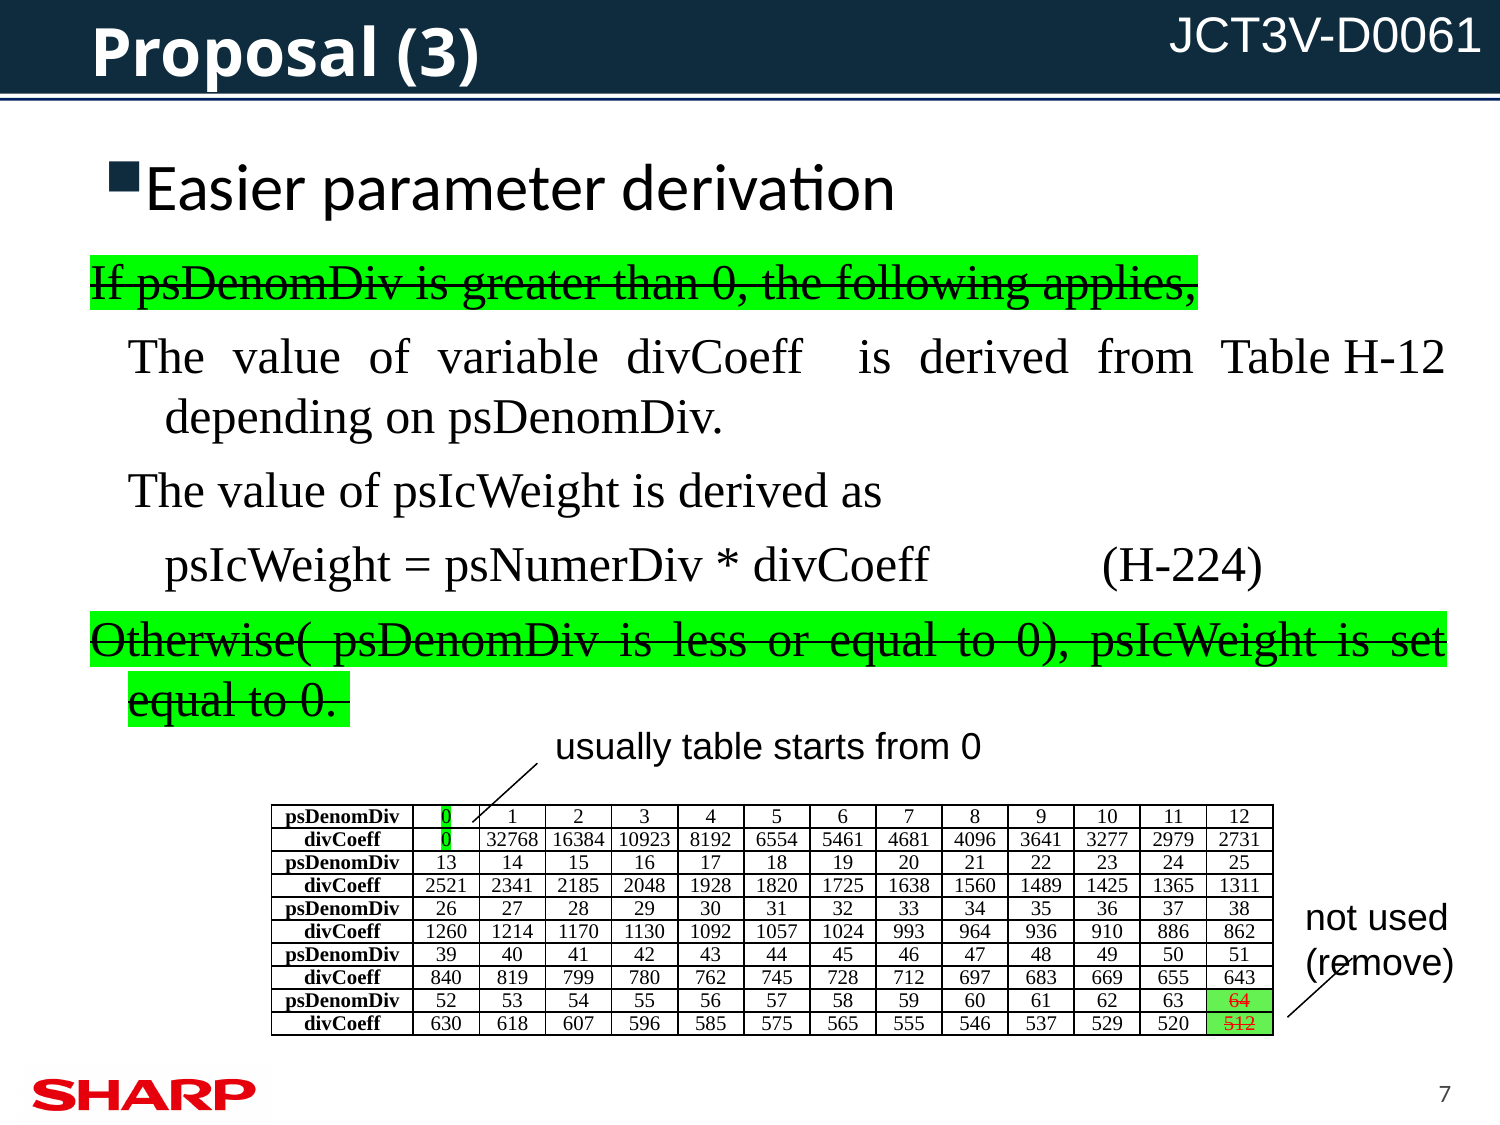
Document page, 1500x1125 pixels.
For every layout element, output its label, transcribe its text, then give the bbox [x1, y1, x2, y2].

table_cell 35 [1009, 898, 1073, 919]
table_cell 1638 [877, 875, 941, 896]
table_cell 2521 [414, 875, 479, 896]
table_cell 1260 [414, 921, 479, 942]
table_cell 1024 [811, 921, 875, 942]
table_header 0 [414, 806, 468, 827]
table_header 9 [1009, 806, 1073, 827]
table_cell divCoeff [272, 921, 412, 942]
table_cell 51 [1207, 944, 1272, 965]
table_cell 59 [877, 990, 941, 1011]
table_cell 3641 [1009, 829, 1073, 850]
table_cell 5461 [811, 829, 875, 850]
table_cell 575 [745, 1013, 809, 1034]
table_cell 520 [1141, 1013, 1206, 1034]
table_cell 8192 [679, 829, 743, 850]
table_cell 585 [679, 1013, 743, 1034]
table_cell 41 [546, 944, 611, 965]
table_cell 1057 [745, 921, 809, 942]
list Easier parameter derivation [74, 732, 1426, 1051]
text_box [1287, 957, 1353, 1018]
table_cell 33 [877, 898, 941, 919]
table_cell 60 [943, 990, 1007, 1011]
table_cell 23 [1075, 852, 1139, 873]
table_cell 669 [1075, 967, 1139, 988]
table_cell 37 [1141, 898, 1206, 919]
table_cell 1928 [679, 875, 743, 896]
table_cell 0 [414, 829, 479, 850]
table_cell 1311 [1207, 875, 1272, 896]
table_cell 1170 [546, 921, 611, 942]
table_cell 57 [745, 990, 809, 1011]
text_box usually table starts from 0 [549, 715, 1004, 773]
table_cell psDenomDiv [272, 944, 412, 965]
table_cell 799 [546, 967, 611, 988]
table_cell divCoeff [272, 875, 412, 896]
table_cell 10923 [612, 829, 677, 850]
table_cell 40 [480, 944, 545, 965]
table_header 10 [1075, 806, 1139, 827]
table_cell 1365 [1141, 875, 1206, 896]
slide_number 7 [1345, 1062, 1467, 1108]
table_cell 886 [1141, 921, 1206, 942]
table_cell 1130 [612, 921, 677, 942]
table_cell 4681 [877, 829, 941, 850]
table_cell 44 [745, 944, 809, 965]
table_cell 42 [612, 944, 677, 965]
table_cell 32 [811, 898, 875, 919]
table_header 4 [679, 806, 743, 827]
table_cell 24 [1141, 852, 1206, 873]
table_cell 43 [679, 944, 743, 965]
table_cell 56 [679, 990, 743, 1011]
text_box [472, 762, 538, 823]
table_header 12 [1207, 806, 1272, 827]
table_cell 555 [877, 1013, 941, 1034]
table_cell 1214 [480, 921, 545, 942]
table_cell psDenomDiv [272, 990, 412, 1011]
title Proposal (3) [74, 15, 1426, 85]
table_cell 2731 [1207, 829, 1272, 850]
table_cell 819 [480, 967, 545, 988]
table_cell 53 [480, 990, 545, 1011]
table_cell 26 [414, 898, 479, 919]
table_cell 1820 [745, 875, 809, 896]
table_cell 745 [745, 967, 809, 988]
table_cell 21 [943, 852, 1007, 873]
table_header 2 [546, 806, 611, 827]
table_cell 2341 [480, 875, 545, 896]
table_cell 45 [811, 944, 875, 965]
table_cell 62 [1075, 990, 1139, 1011]
table_cell 52 [414, 990, 479, 1011]
table_cell 64 [1207, 990, 1272, 1011]
table_cell 20 [877, 852, 941, 873]
table_cell divCoeff [272, 829, 412, 850]
table_cell 32768 [480, 829, 545, 850]
table_cell 1092 [679, 921, 743, 942]
table_cell 49 [1075, 944, 1139, 965]
table_header 6 [811, 806, 875, 827]
table_header 8 [943, 806, 1007, 827]
table_cell 683 [1009, 967, 1073, 988]
table_cell 712 [877, 967, 941, 988]
table_cell 46 [877, 944, 941, 965]
table_cell 964 [943, 921, 1007, 942]
table_cell divCoeff [272, 1013, 412, 1034]
table_cell 1489 [1009, 875, 1073, 896]
table_cell 630 [414, 1013, 479, 1034]
table_cell 697 [943, 967, 1007, 988]
table_header psDenomDiv [272, 806, 412, 827]
table_cell 25 [1207, 852, 1272, 873]
table_cell 22 [1009, 852, 1073, 873]
table_cell psDenomDiv [272, 898, 412, 919]
text_box If psDenomDiv is greater than 0, the following applies, The value of variable divCoeff is derived from Table H‑12 depending on psDenomDiv. The value of psIcWeight is derived as psIcWeight = psNumerDiv * divCoeff (H‑224) Otherwise( psDenomDiv is less or equal to 0), psIcWeight is set equal to 0. [47, 243, 1453, 732]
table_cell 54 [546, 990, 611, 1011]
table_cell 31 [745, 898, 809, 919]
table_cell 840 [414, 967, 479, 988]
table_cell 50 [1141, 944, 1206, 965]
table_cell 862 [1207, 921, 1272, 942]
table_cell 565 [811, 1013, 875, 1034]
table_cell 27 [480, 898, 545, 919]
table_cell 512 [1207, 1013, 1272, 1034]
table_cell 546 [943, 1013, 1007, 1034]
table_cell 1725 [811, 875, 875, 896]
table_header 1 [541, 806, 545, 827]
table_cell 16 [612, 852, 677, 873]
table_cell 780 [612, 967, 677, 988]
table_cell 4096 [943, 829, 1007, 850]
table_header 11 [1141, 806, 1206, 827]
table_cell 596 [612, 1013, 677, 1034]
table_cell 58 [811, 990, 875, 1011]
table_cell 13 [414, 852, 479, 873]
table_cell 29 [612, 898, 677, 919]
table_cell 762 [679, 967, 743, 988]
table_cell 529 [1075, 1013, 1139, 1034]
table_cell 61 [1009, 990, 1073, 1011]
table_cell 39 [414, 944, 479, 965]
table_cell 48 [1009, 944, 1073, 965]
table_cell 910 [1075, 921, 1139, 942]
table_cell 15 [546, 852, 611, 873]
picture [17, 1064, 271, 1125]
table_cell 55 [612, 990, 677, 1011]
table_cell 2048 [612, 875, 677, 896]
table_cell 16384 [546, 829, 611, 850]
table_cell 14 [480, 852, 545, 873]
table_cell 34 [943, 898, 1007, 919]
text_box not used (remove) [1299, 887, 1500, 990]
table_header 7 [877, 806, 941, 827]
table_cell 1560 [943, 875, 1007, 896]
table_header 5 [745, 806, 809, 827]
table_cell psDenomDiv [272, 852, 412, 873]
table_cell 18 [745, 852, 809, 873]
table_cell 28 [546, 898, 611, 919]
table_cell 30 [679, 898, 743, 919]
table_cell 728 [811, 967, 875, 988]
table_cell 38 [1207, 898, 1272, 919]
table_cell 1425 [1075, 875, 1139, 896]
table_cell 993 [877, 921, 941, 942]
table_cell 643 [1207, 967, 1272, 988]
table_cell 2979 [1141, 829, 1206, 850]
table_cell 618 [480, 1013, 545, 1034]
table_cell 2185 [546, 875, 611, 896]
table_cell 3277 [1075, 829, 1139, 850]
table_cell 17 [679, 852, 743, 873]
table_cell 607 [546, 1013, 611, 1034]
table_cell 47 [943, 944, 1007, 965]
table_cell 936 [1009, 921, 1073, 942]
table_header 3 [612, 806, 677, 827]
table_cell 6554 [745, 829, 809, 850]
table_cell 655 [1141, 967, 1206, 988]
table_cell 19 [811, 852, 875, 873]
table_cell 36 [1075, 898, 1139, 919]
list Easier parameter derivation [74, 128, 1426, 243]
table_cell 537 [1009, 1013, 1073, 1034]
table_cell divCoeff [272, 967, 412, 988]
table_cell 63 [1141, 990, 1206, 1011]
